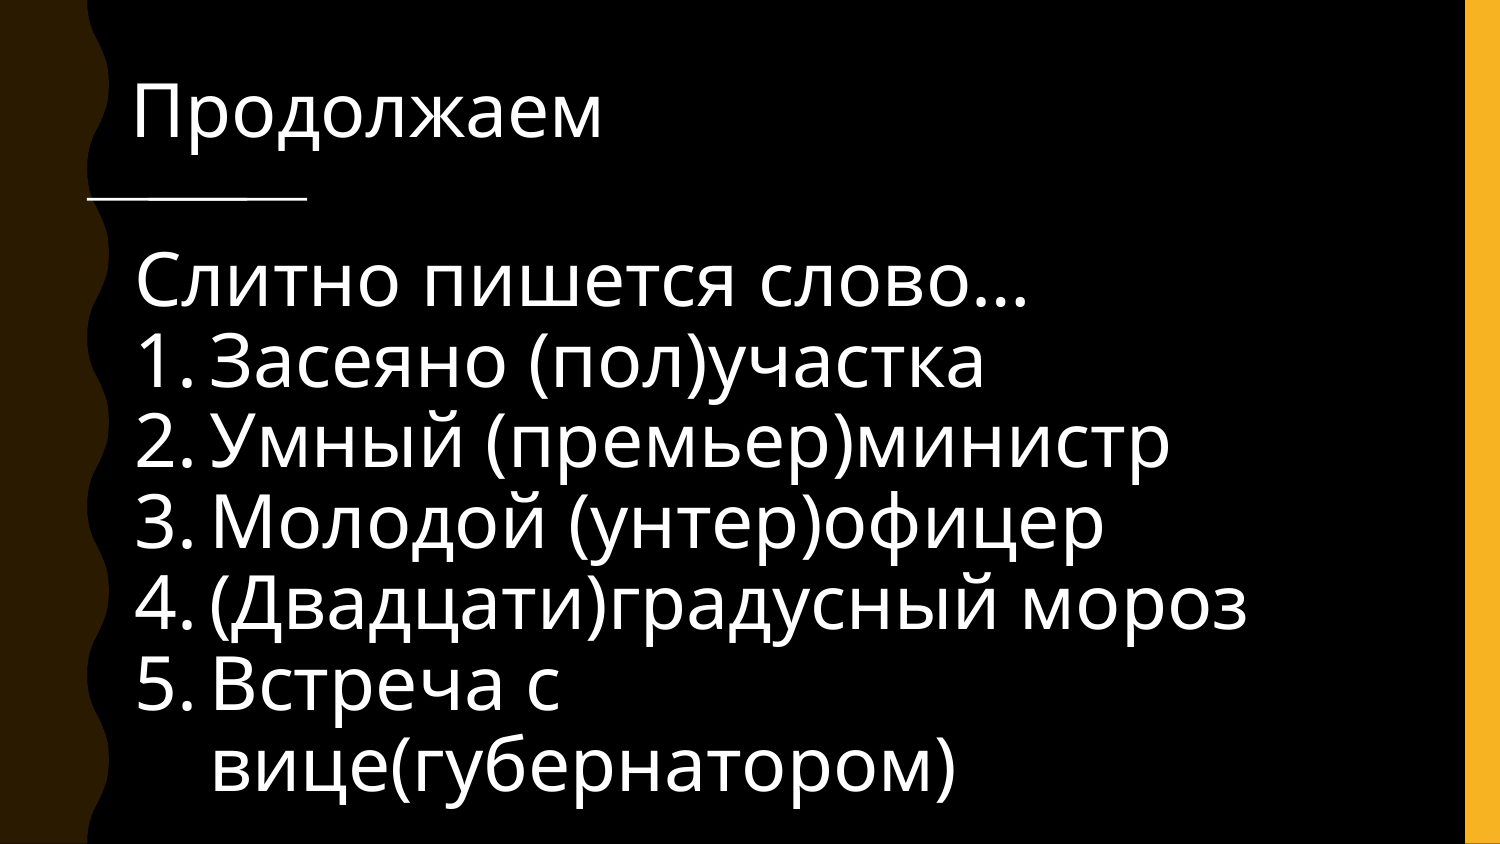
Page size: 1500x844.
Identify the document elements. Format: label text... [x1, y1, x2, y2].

text_box Слитно пишется слово… Засеяно (пол)участка Умный (премьер)министр Молодой (унтер)офицер (Двадцати)градусный мороз Встреча с вице(губернатором) [119, 226, 1291, 844]
title Продолжаем [119, 66, 1381, 198]
